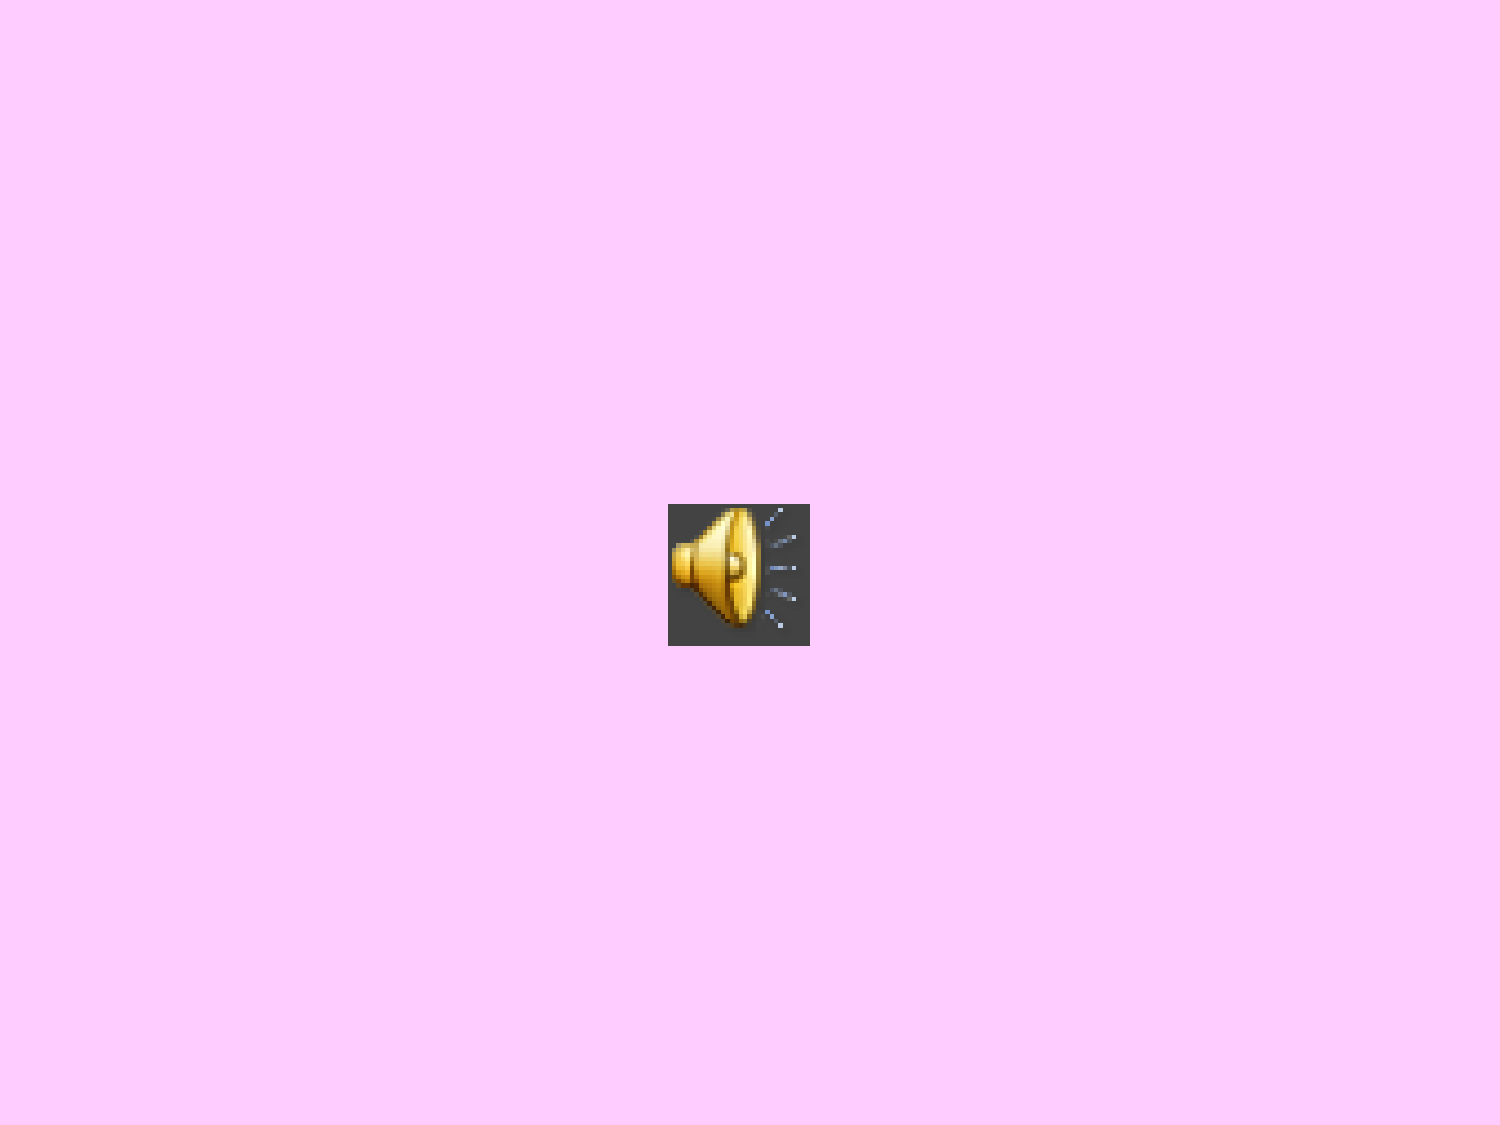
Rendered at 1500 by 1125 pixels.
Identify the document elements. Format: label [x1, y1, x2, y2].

list [666, 503, 811, 647]
